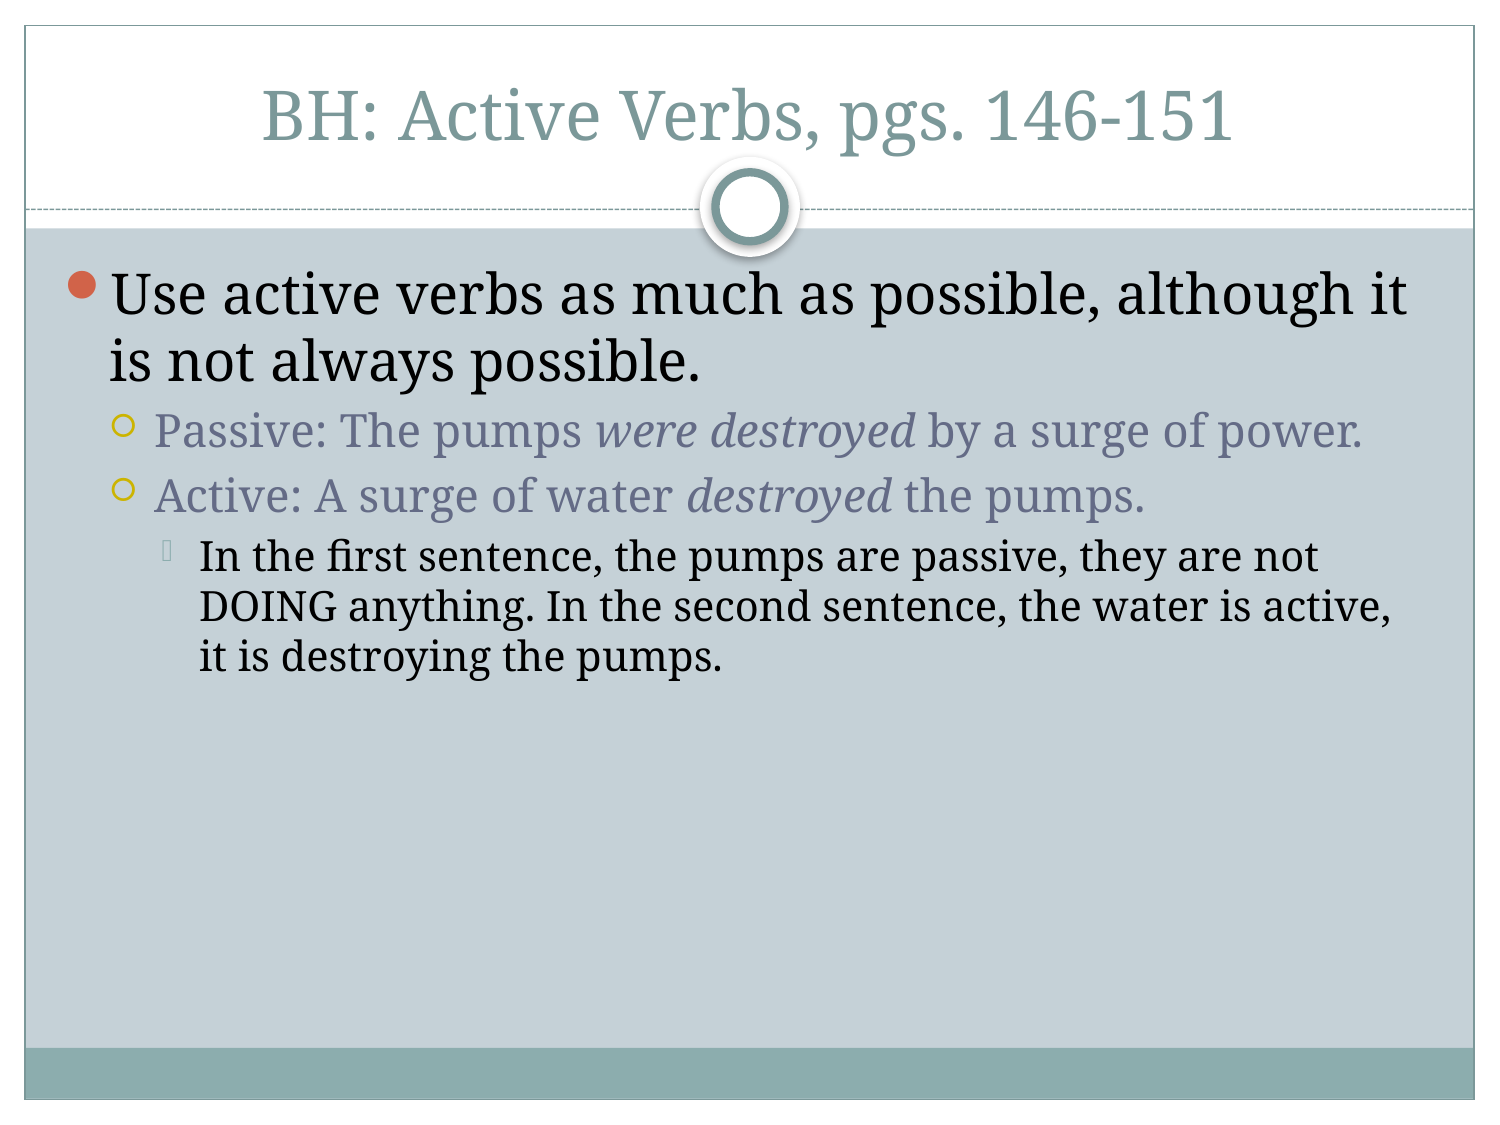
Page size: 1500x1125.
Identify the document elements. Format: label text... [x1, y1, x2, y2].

title BH: Active Verbs, pgs. 146-151 [49, 37, 1450, 162]
list Use active verbs as much as possible, although it is not always possible. Passive: The pumps were destroyed by a surge of power. Active: A surge of water destroyed the pumps. In the first sentence, the pumps are passive, they are not DOING anything. In the second sentence, the water is active, it is destroying the pumps. [49, 250, 1445, 1001]
